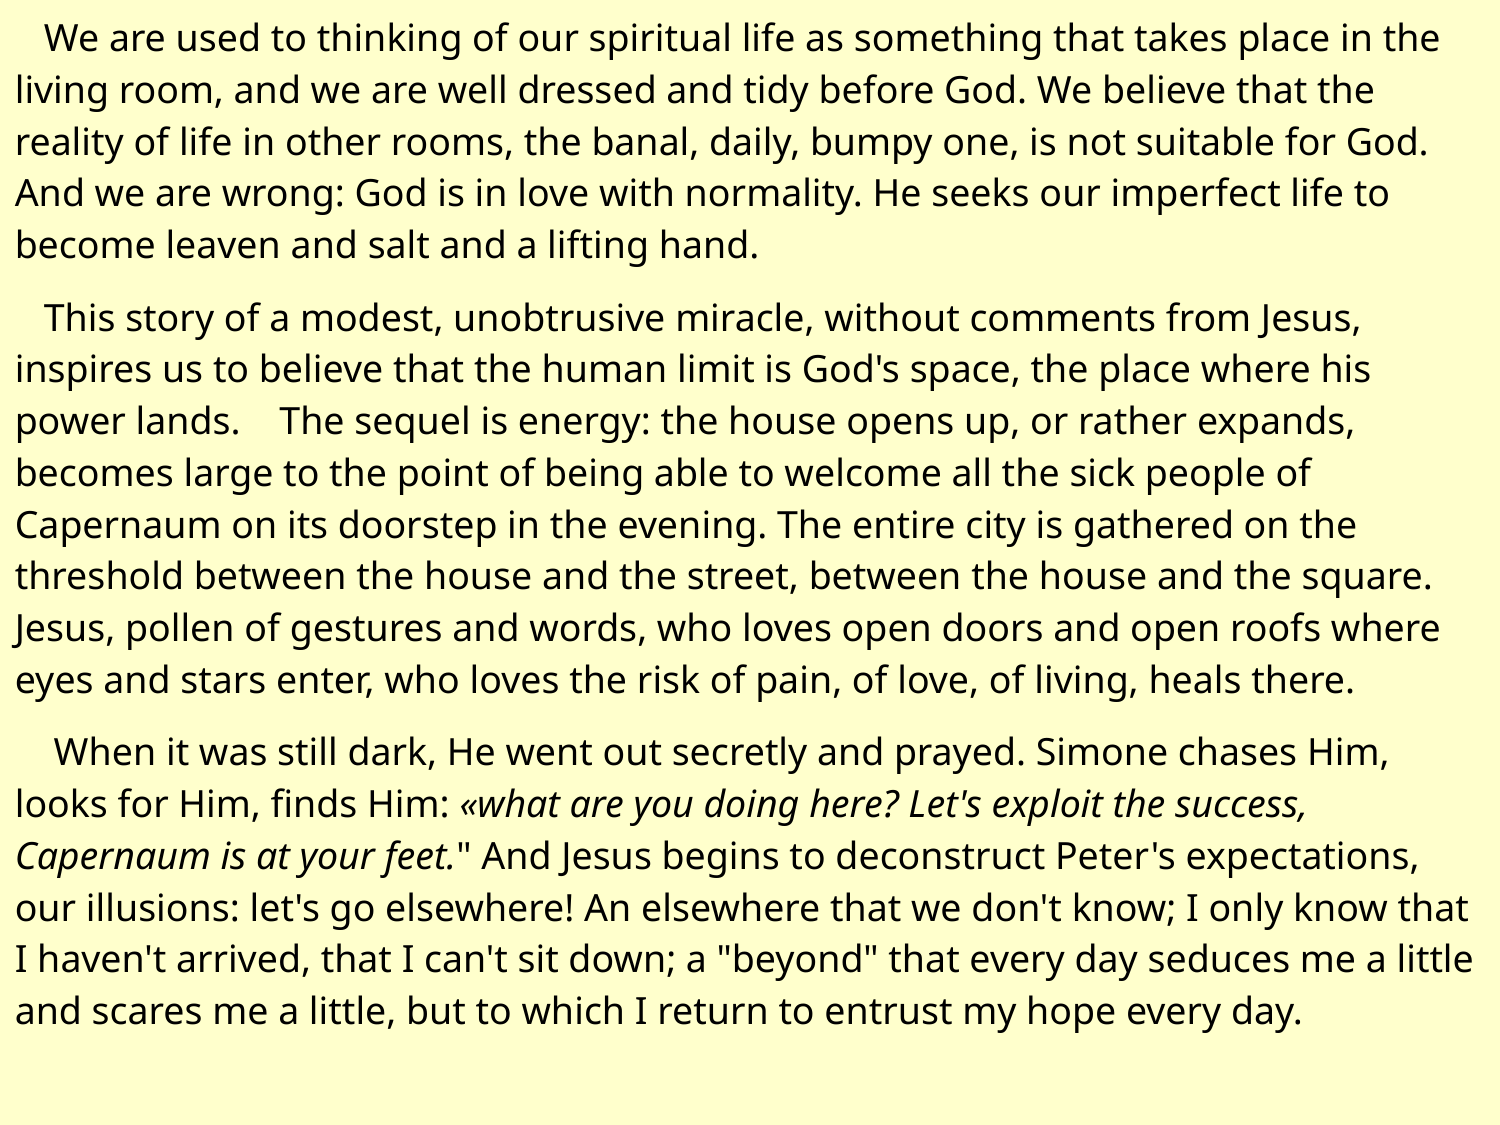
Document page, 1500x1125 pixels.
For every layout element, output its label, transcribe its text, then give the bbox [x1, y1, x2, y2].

text_box We are used to thinking of our spiritual life as something that takes place in the living room, and we are well dressed and tidy before God. We believe that the reality of life in other rooms, the banal, daily, bumpy one, is not suitable for God. And we are wrong: God is in love with normality. He seeks our imperfect life to become leaven and salt and a lifting hand. This story of a modest, unobtrusive miracle, without comments from Jesus, inspires us to believe that the human limit is God's space, the place where his power lands. The sequel is energy: the house opens up, or rather expands, becomes large to the point of being able to welcome all the sick people of Capernaum on its doorstep in the evening. The entire city is gathered on the threshold between the house and the street, between the house and the square. Jesus, pollen of gestures and words, who loves open doors and open roofs where eyes and stars enter, who loves the risk of pain, of love, of living, heals there. When it was still dark, He went out secretly and prayed. Simone chases Him, looks for Him, finds Him: «what are you doing here? Let's exploit the success, Capernaum is at your feet." And Jesus begins to deconstruct Peter's expectations, our illusions: let's go elsewhere! An elsewhere that we don't know; I only know that I haven't arrived, that I can't sit down; a "beyond" that every day seduces me a little and scares me a little, but to which I return to entrust my hope every day. [0, 0, 1500, 1106]
